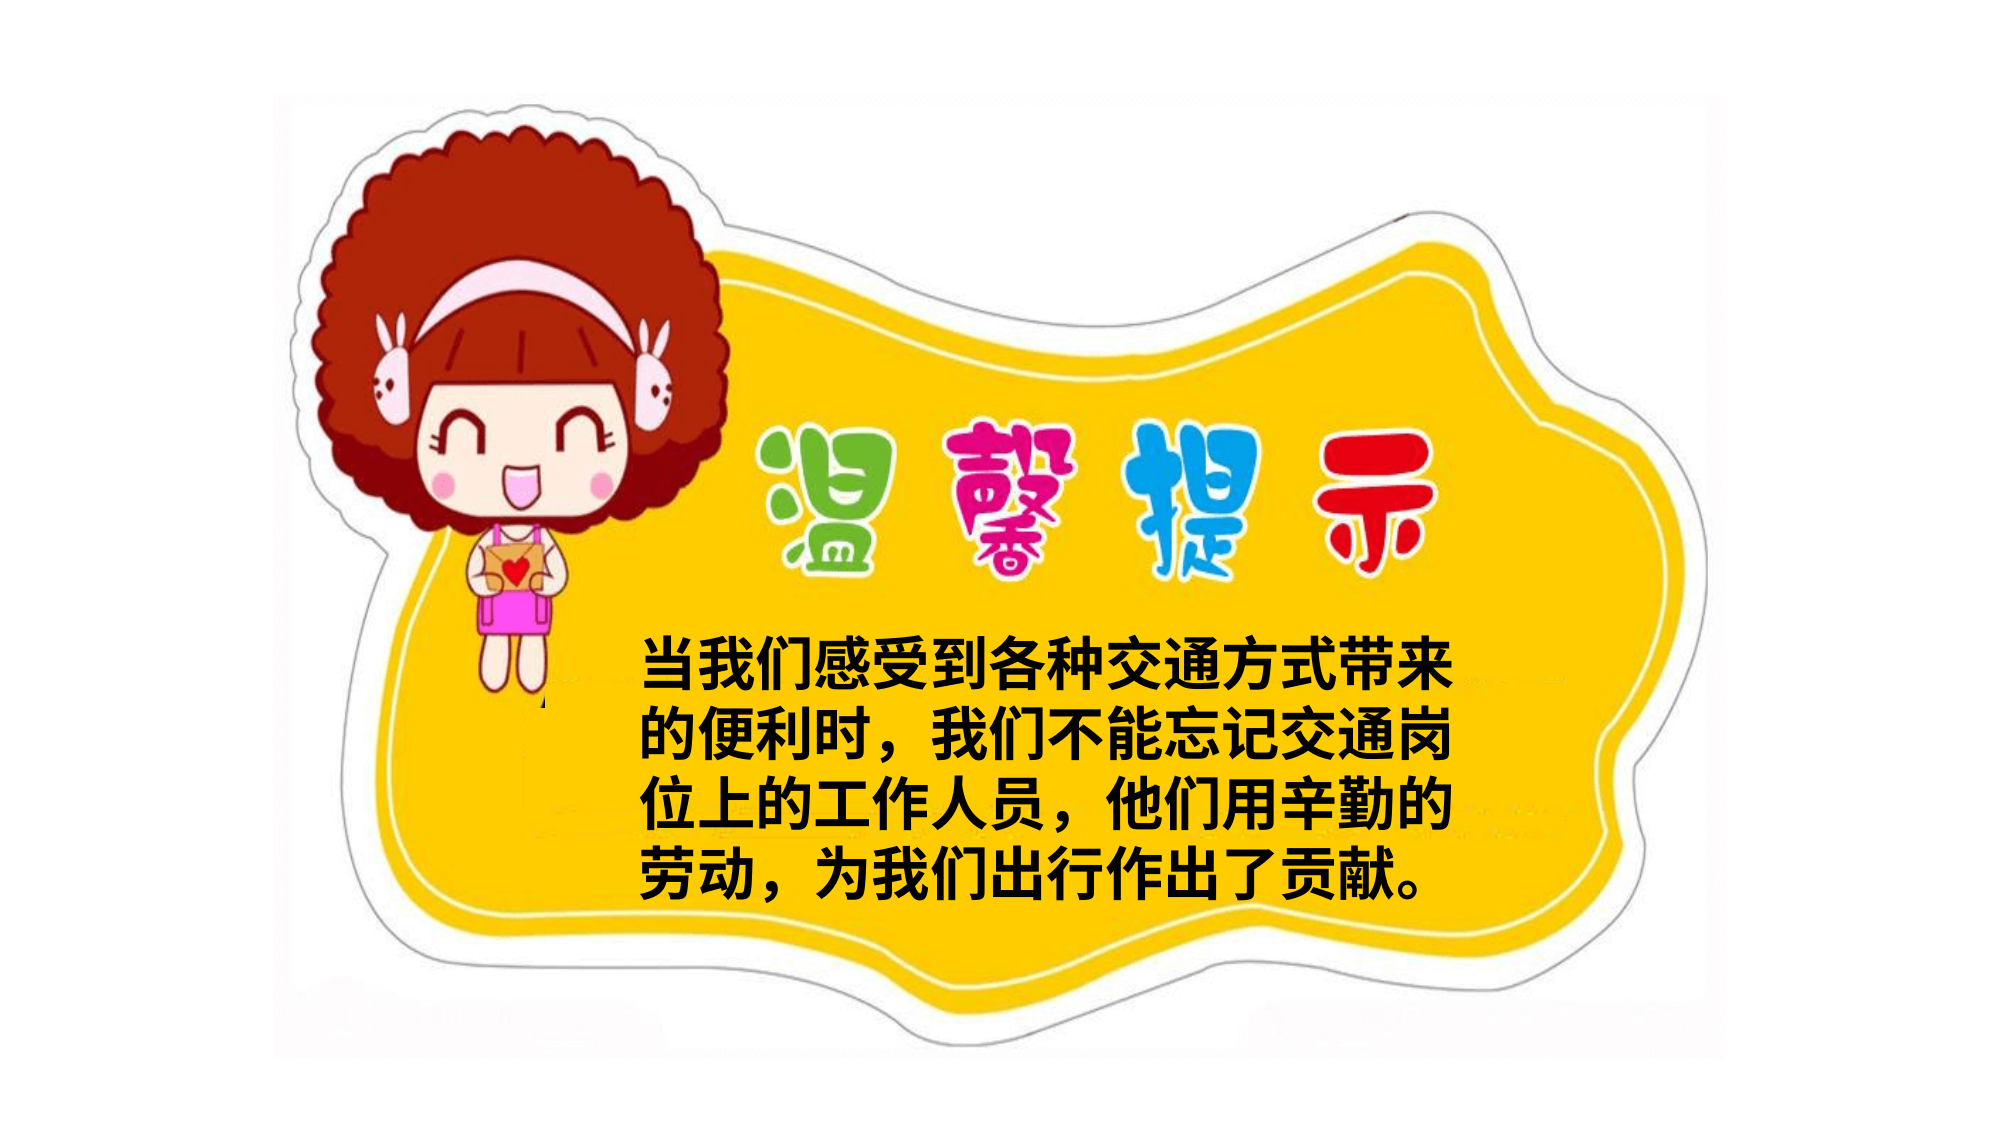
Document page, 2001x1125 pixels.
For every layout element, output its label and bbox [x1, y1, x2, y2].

text_box [273, 93, 1725, 1060]
